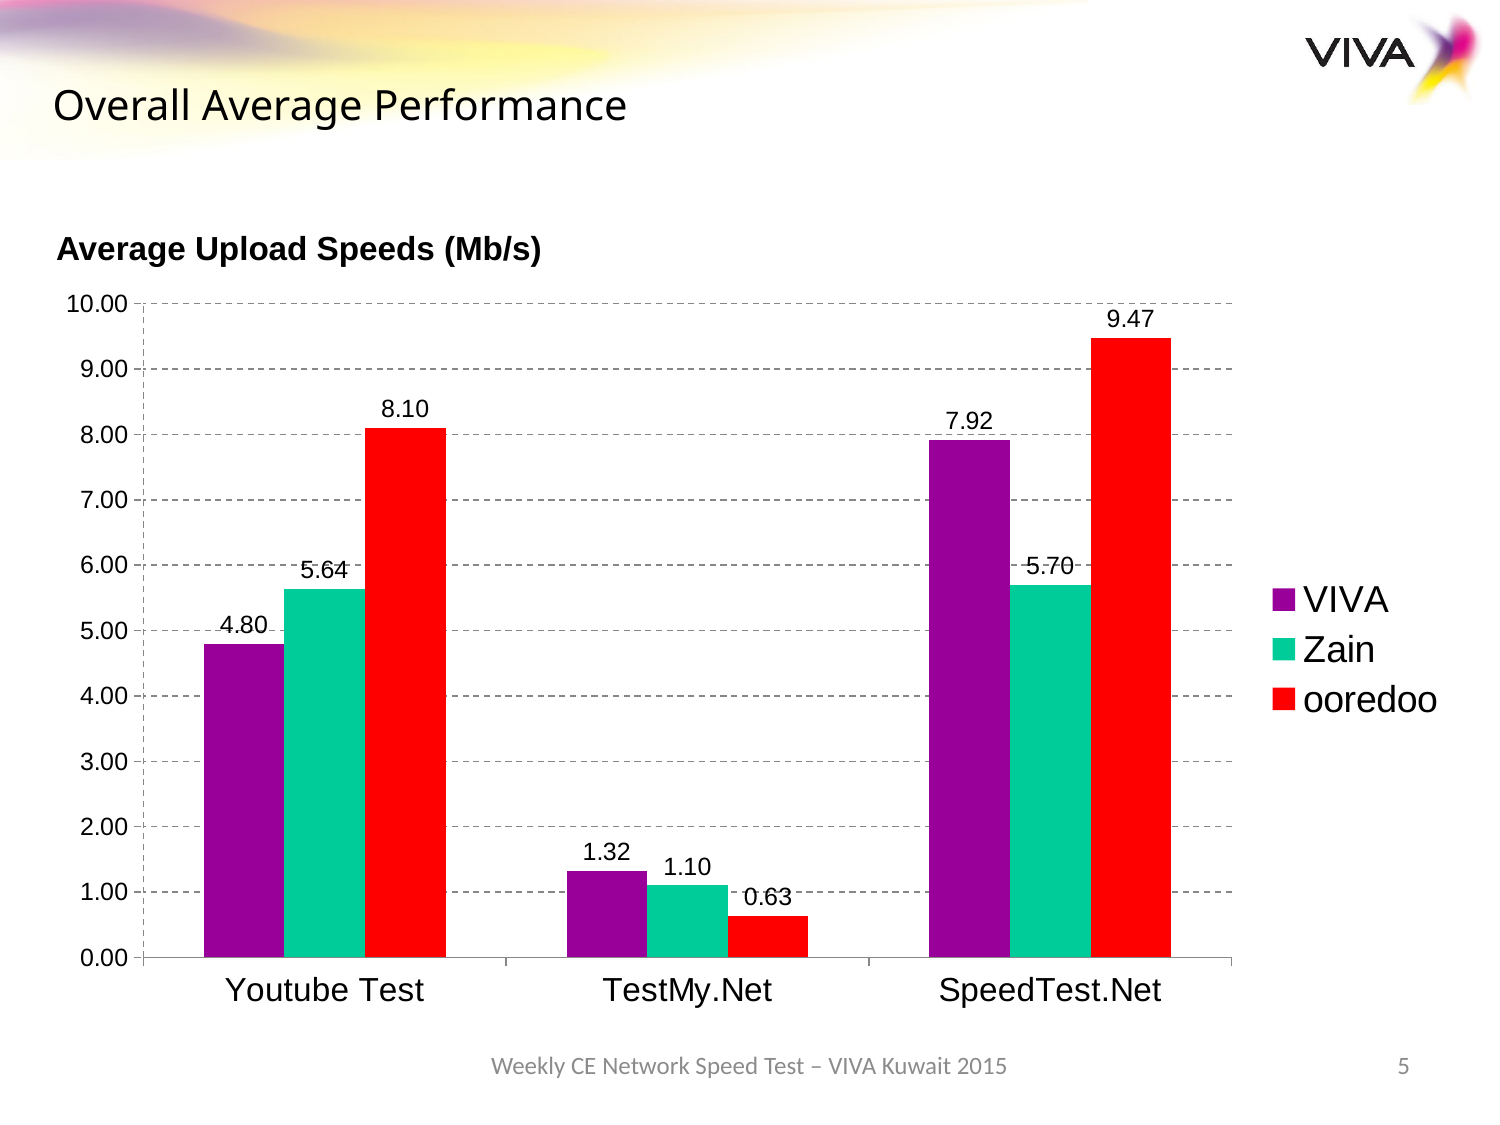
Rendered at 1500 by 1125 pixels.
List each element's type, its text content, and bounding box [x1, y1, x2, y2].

chart [37, 275, 1463, 1024]
text_box 5 [1074, 1042, 1425, 1103]
picture [0, 0, 1089, 160]
text_box Overall Average Performance [37, 24, 1278, 184]
picture [1300, 12, 1485, 105]
text_box Weekly CE Network Speed Test – VIVA Kuwait 2015 [205, 1042, 1074, 1103]
text_box Average Upload Speeds (Mb/s) [41, 219, 1093, 273]
